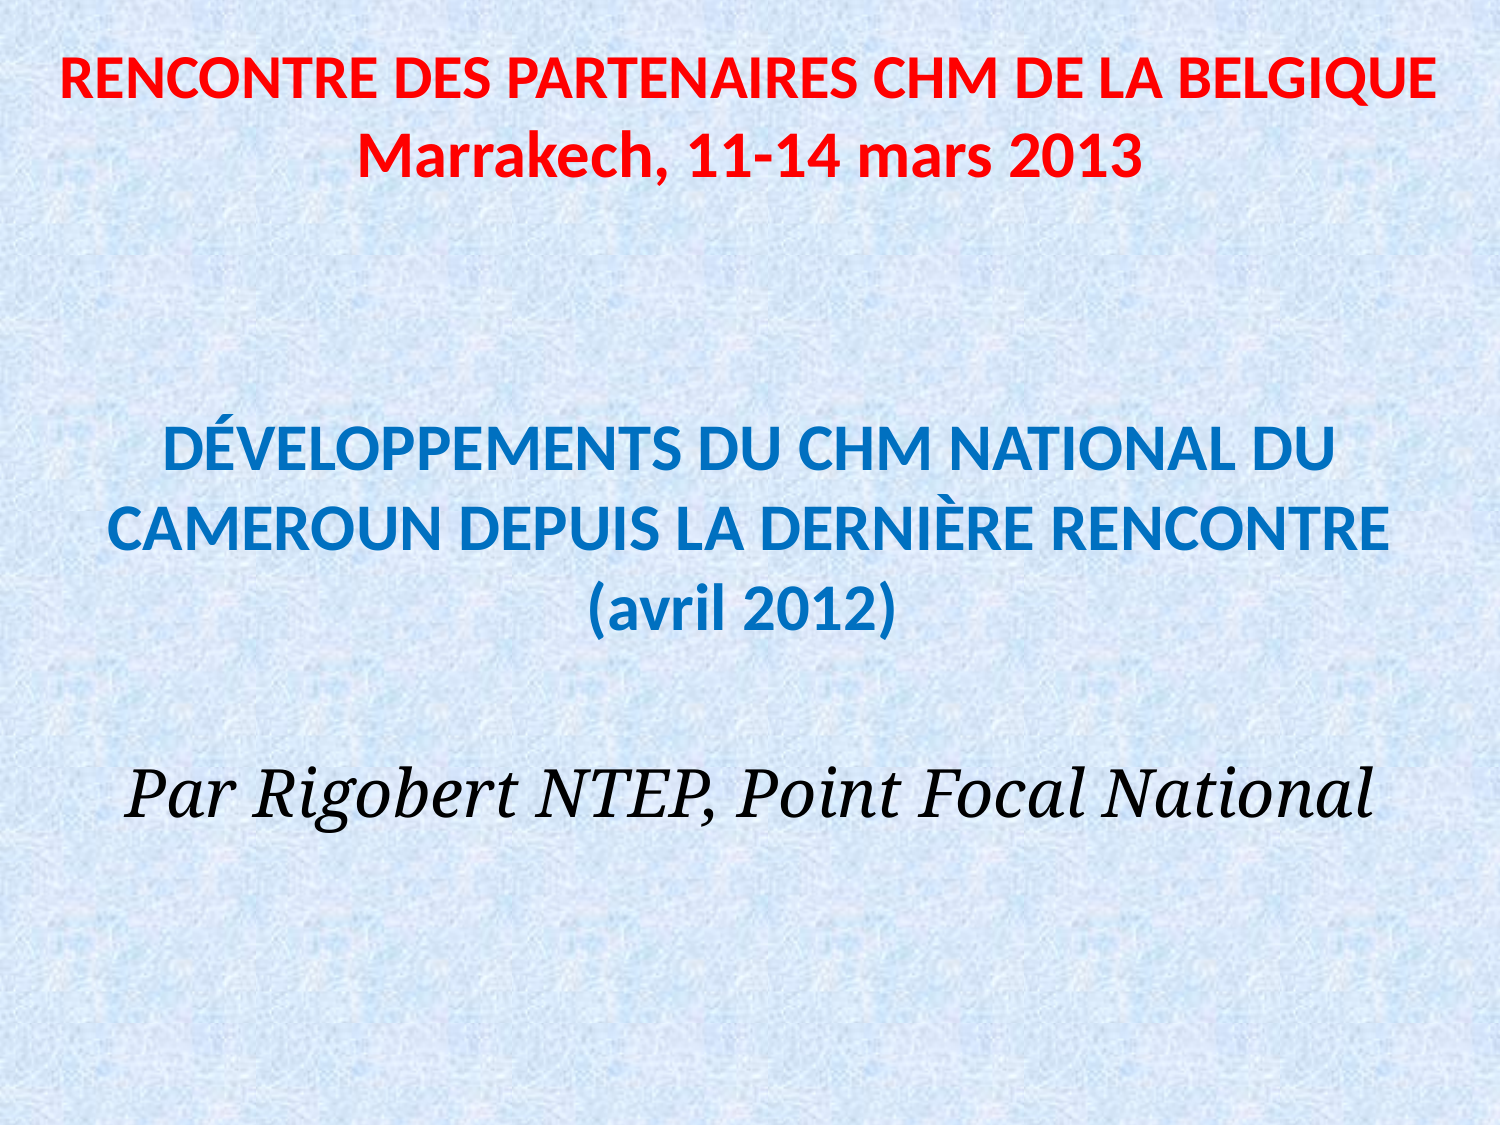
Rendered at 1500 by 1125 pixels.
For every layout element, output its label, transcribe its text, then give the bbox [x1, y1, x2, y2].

title RENCONTRE DES PARTENAIRES CHM DE LA BELGIQUE Marrakech, 11-14 mars 2013 [17, 19, 1483, 209]
subtitle DÉVELOPPEMENTS DU CHM NATIONAL DU CAMEROUN DEPUIS LA DERNIÈRE RENCONTRE (avril 2012) Par Rigobert NTEP, Point Focal National [29, 302, 1471, 1106]
picture [0, 0, 1500, 1125]
